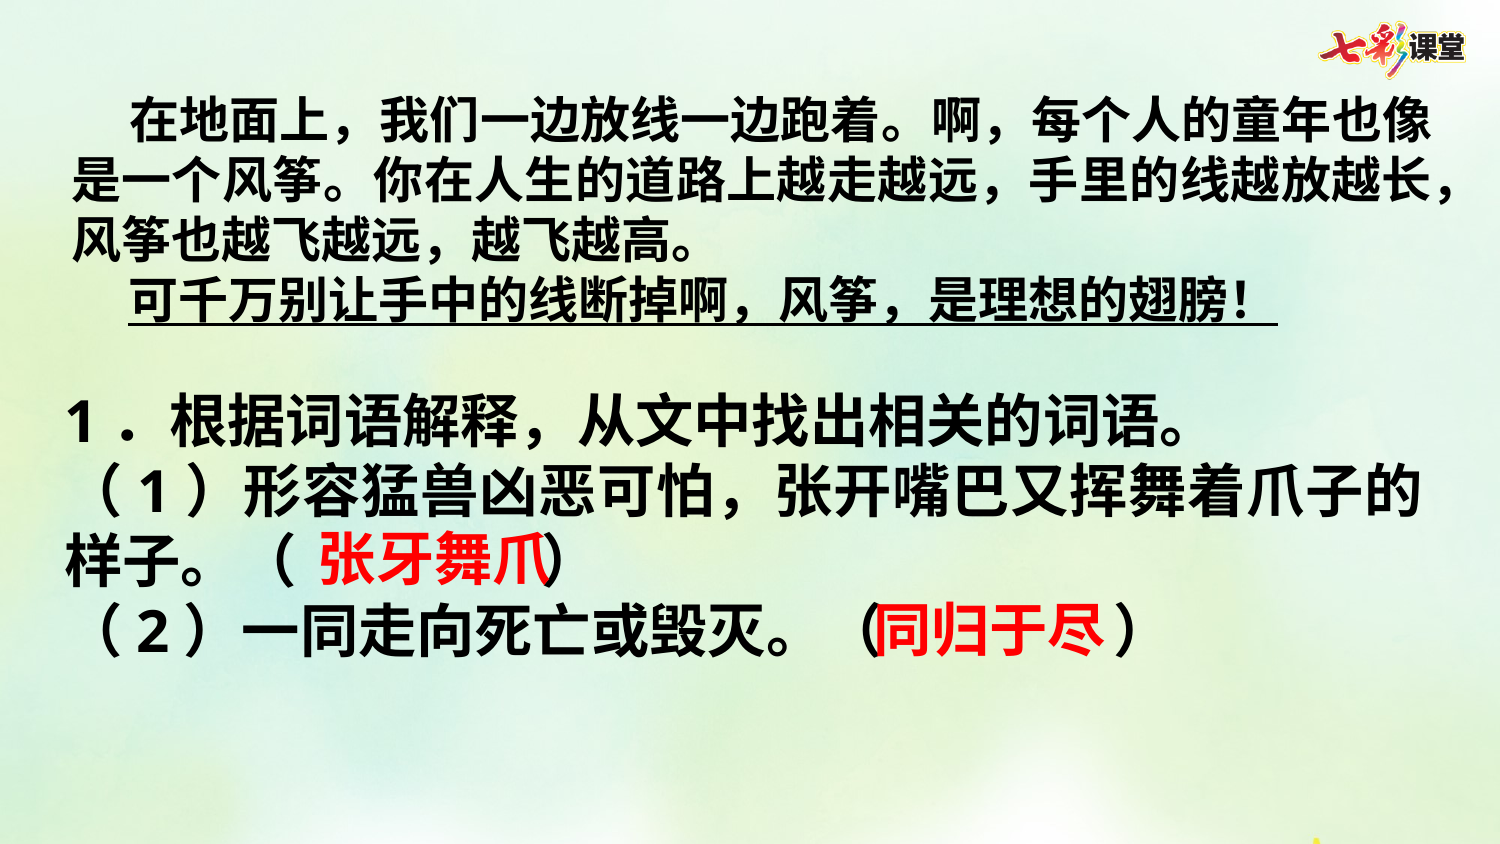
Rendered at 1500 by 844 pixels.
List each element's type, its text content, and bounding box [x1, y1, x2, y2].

text_box 在地面上，我们一边放线一边跑着。啊，每个人的童年也像是一个风筝。你在人生的道路上越走越远，手里的线越放越长，风筝也越飞越远，越飞越高。 可千万别让手中的线断掉啊，风筝，是理想的翅膀！ [56, 81, 1447, 337]
text_box 同归于尽 [858, 585, 1166, 671]
text_box 1．根据词语解释，从文中找出相关的词语。 （1）形容猛兽凶恶可怕，张开嘴巴又挥舞着爪子的样子。（ ） （2）一同走向死亡或毁灭。（ ） [49, 376, 1438, 672]
text_box 张牙舞爪 [303, 515, 764, 600]
picture [0, 0, 1500, 844]
